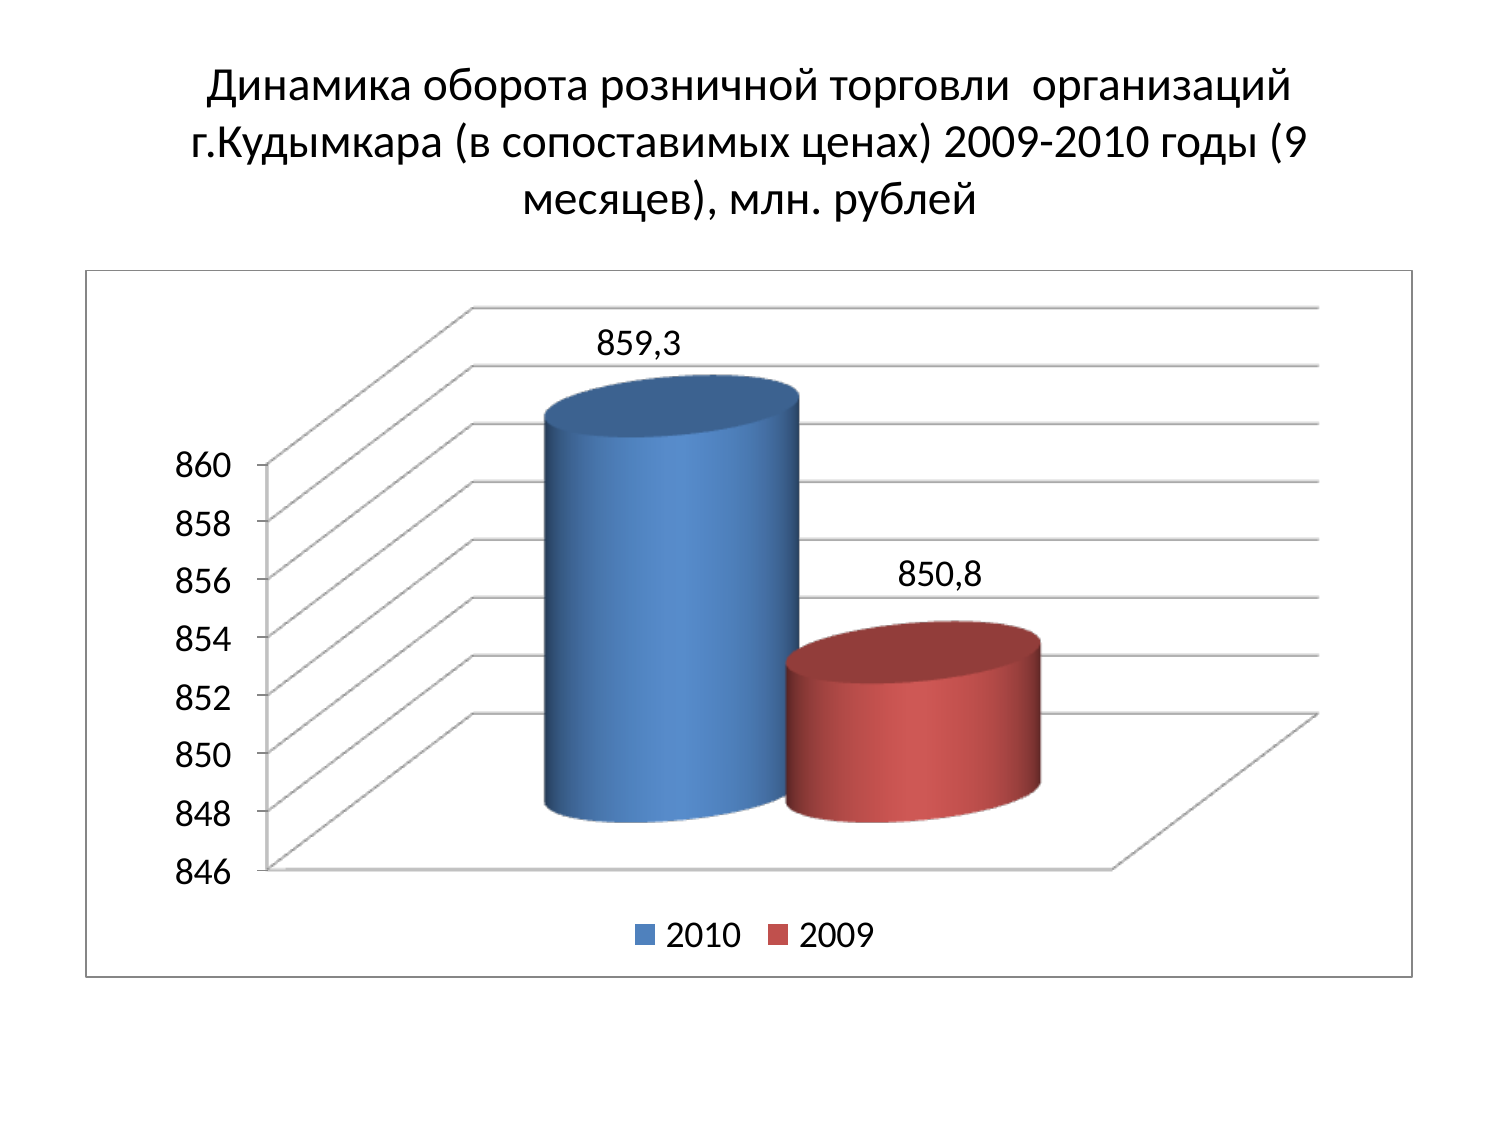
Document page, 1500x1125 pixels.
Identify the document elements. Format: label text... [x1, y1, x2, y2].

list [77, 261, 1418, 985]
title Динамика оборота розничной торговли организаций г.Кудымкара (в сопоставимых ценах) 2009-2010 годы (9 месяцев), млн. рублей [75, 45, 1425, 233]
